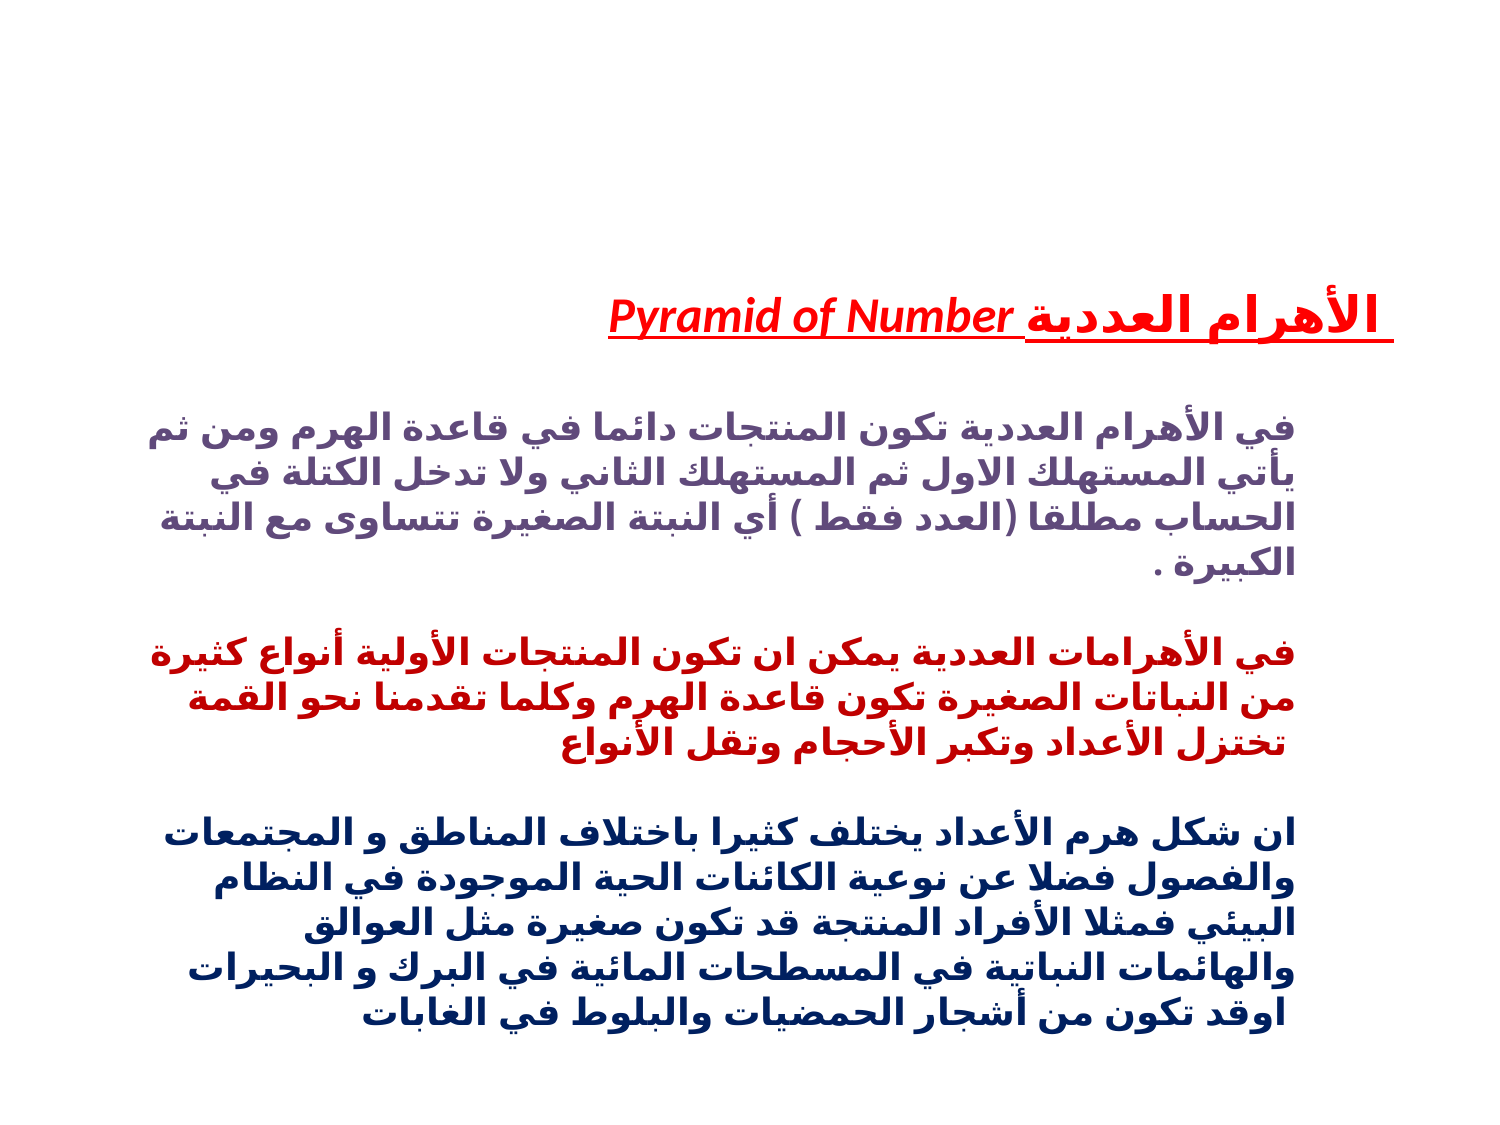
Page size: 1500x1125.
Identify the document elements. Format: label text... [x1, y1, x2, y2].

text_box Pyramid of Number الأهرام العددية [593, 274, 1409, 350]
text_box في الأهرام العددية تكون المنتجات دائما في قاعدة الهرم ومن ثم يأتي المستهلك الاول ثم المستهلك الثاني ولا تدخل الكتلة في الحساب مطلقا (العدد فقط ) أي النبتة الصغيرة تتساوى مع النبتة الكبيرة . في الأهرامات العددية يمكن ان تكون المنتجات الأولية أنواع كثيرة من النباتات الصغيرة تكون قاعدة الهرم وكلما تقدمنا نحو القمة تختزل الأعداد وتكبر الأحجام وتقل الأنواع ان شكل هرم الأعداد يختلف كثيرا باختلاف المناطق و المجتمعات والفصول فضلا عن نوعية الكائنات الحية الموجودة في النظام البيئي فمثلا الأفراد المنتجة قد تكون صغيرة مثل العوالق والهائمات النباتية في المسطحات المائية في البرك و البحيرات اوقد تكون من أشجار الحمضيات والبلوط في الغابات [124, 395, 1313, 1041]
